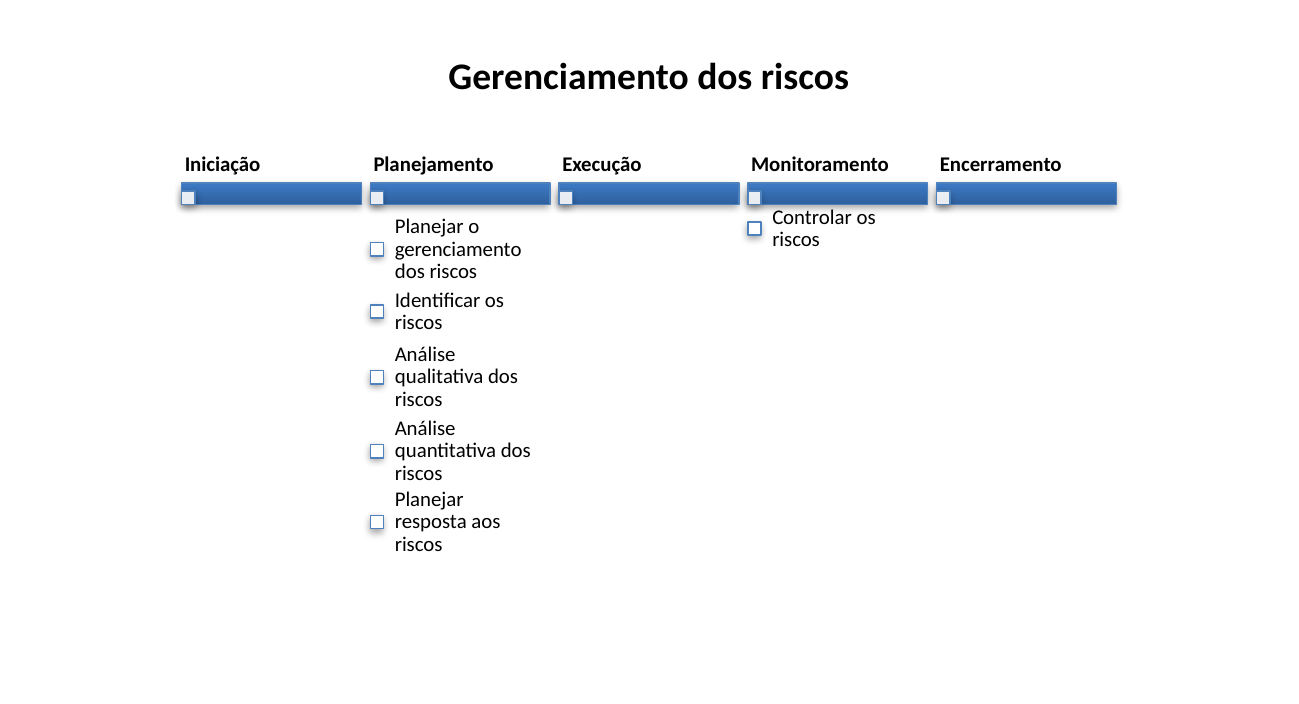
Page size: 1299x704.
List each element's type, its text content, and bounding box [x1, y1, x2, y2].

text_box Gerenciamento dos riscos [0, 44, 1299, 106]
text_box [181, 145, 1117, 559]
